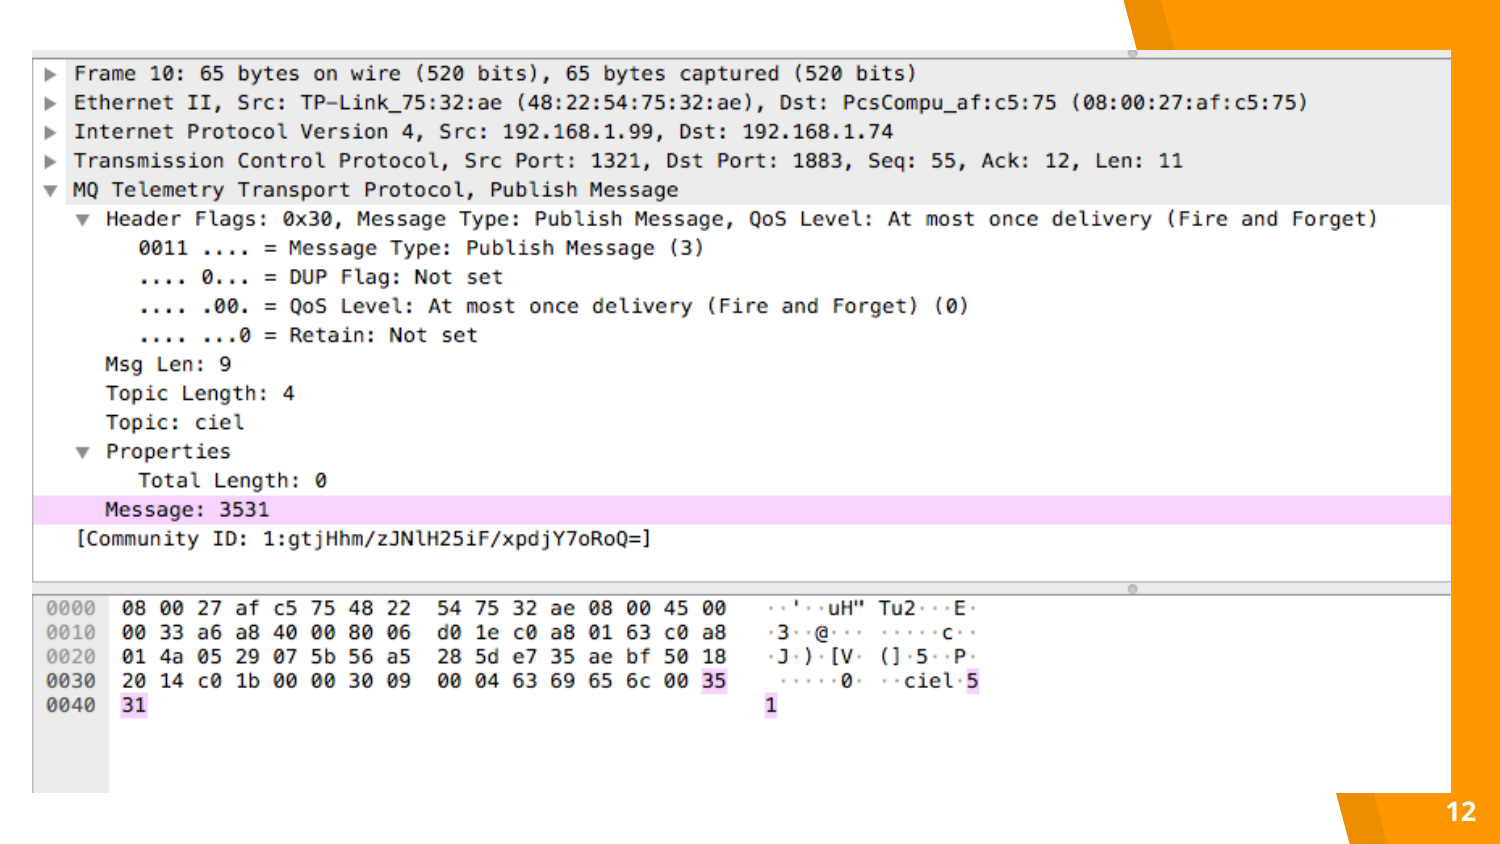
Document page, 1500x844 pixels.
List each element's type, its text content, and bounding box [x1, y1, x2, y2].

picture [31, 50, 1451, 794]
slide_number 12 [1401, 779, 1492, 844]
